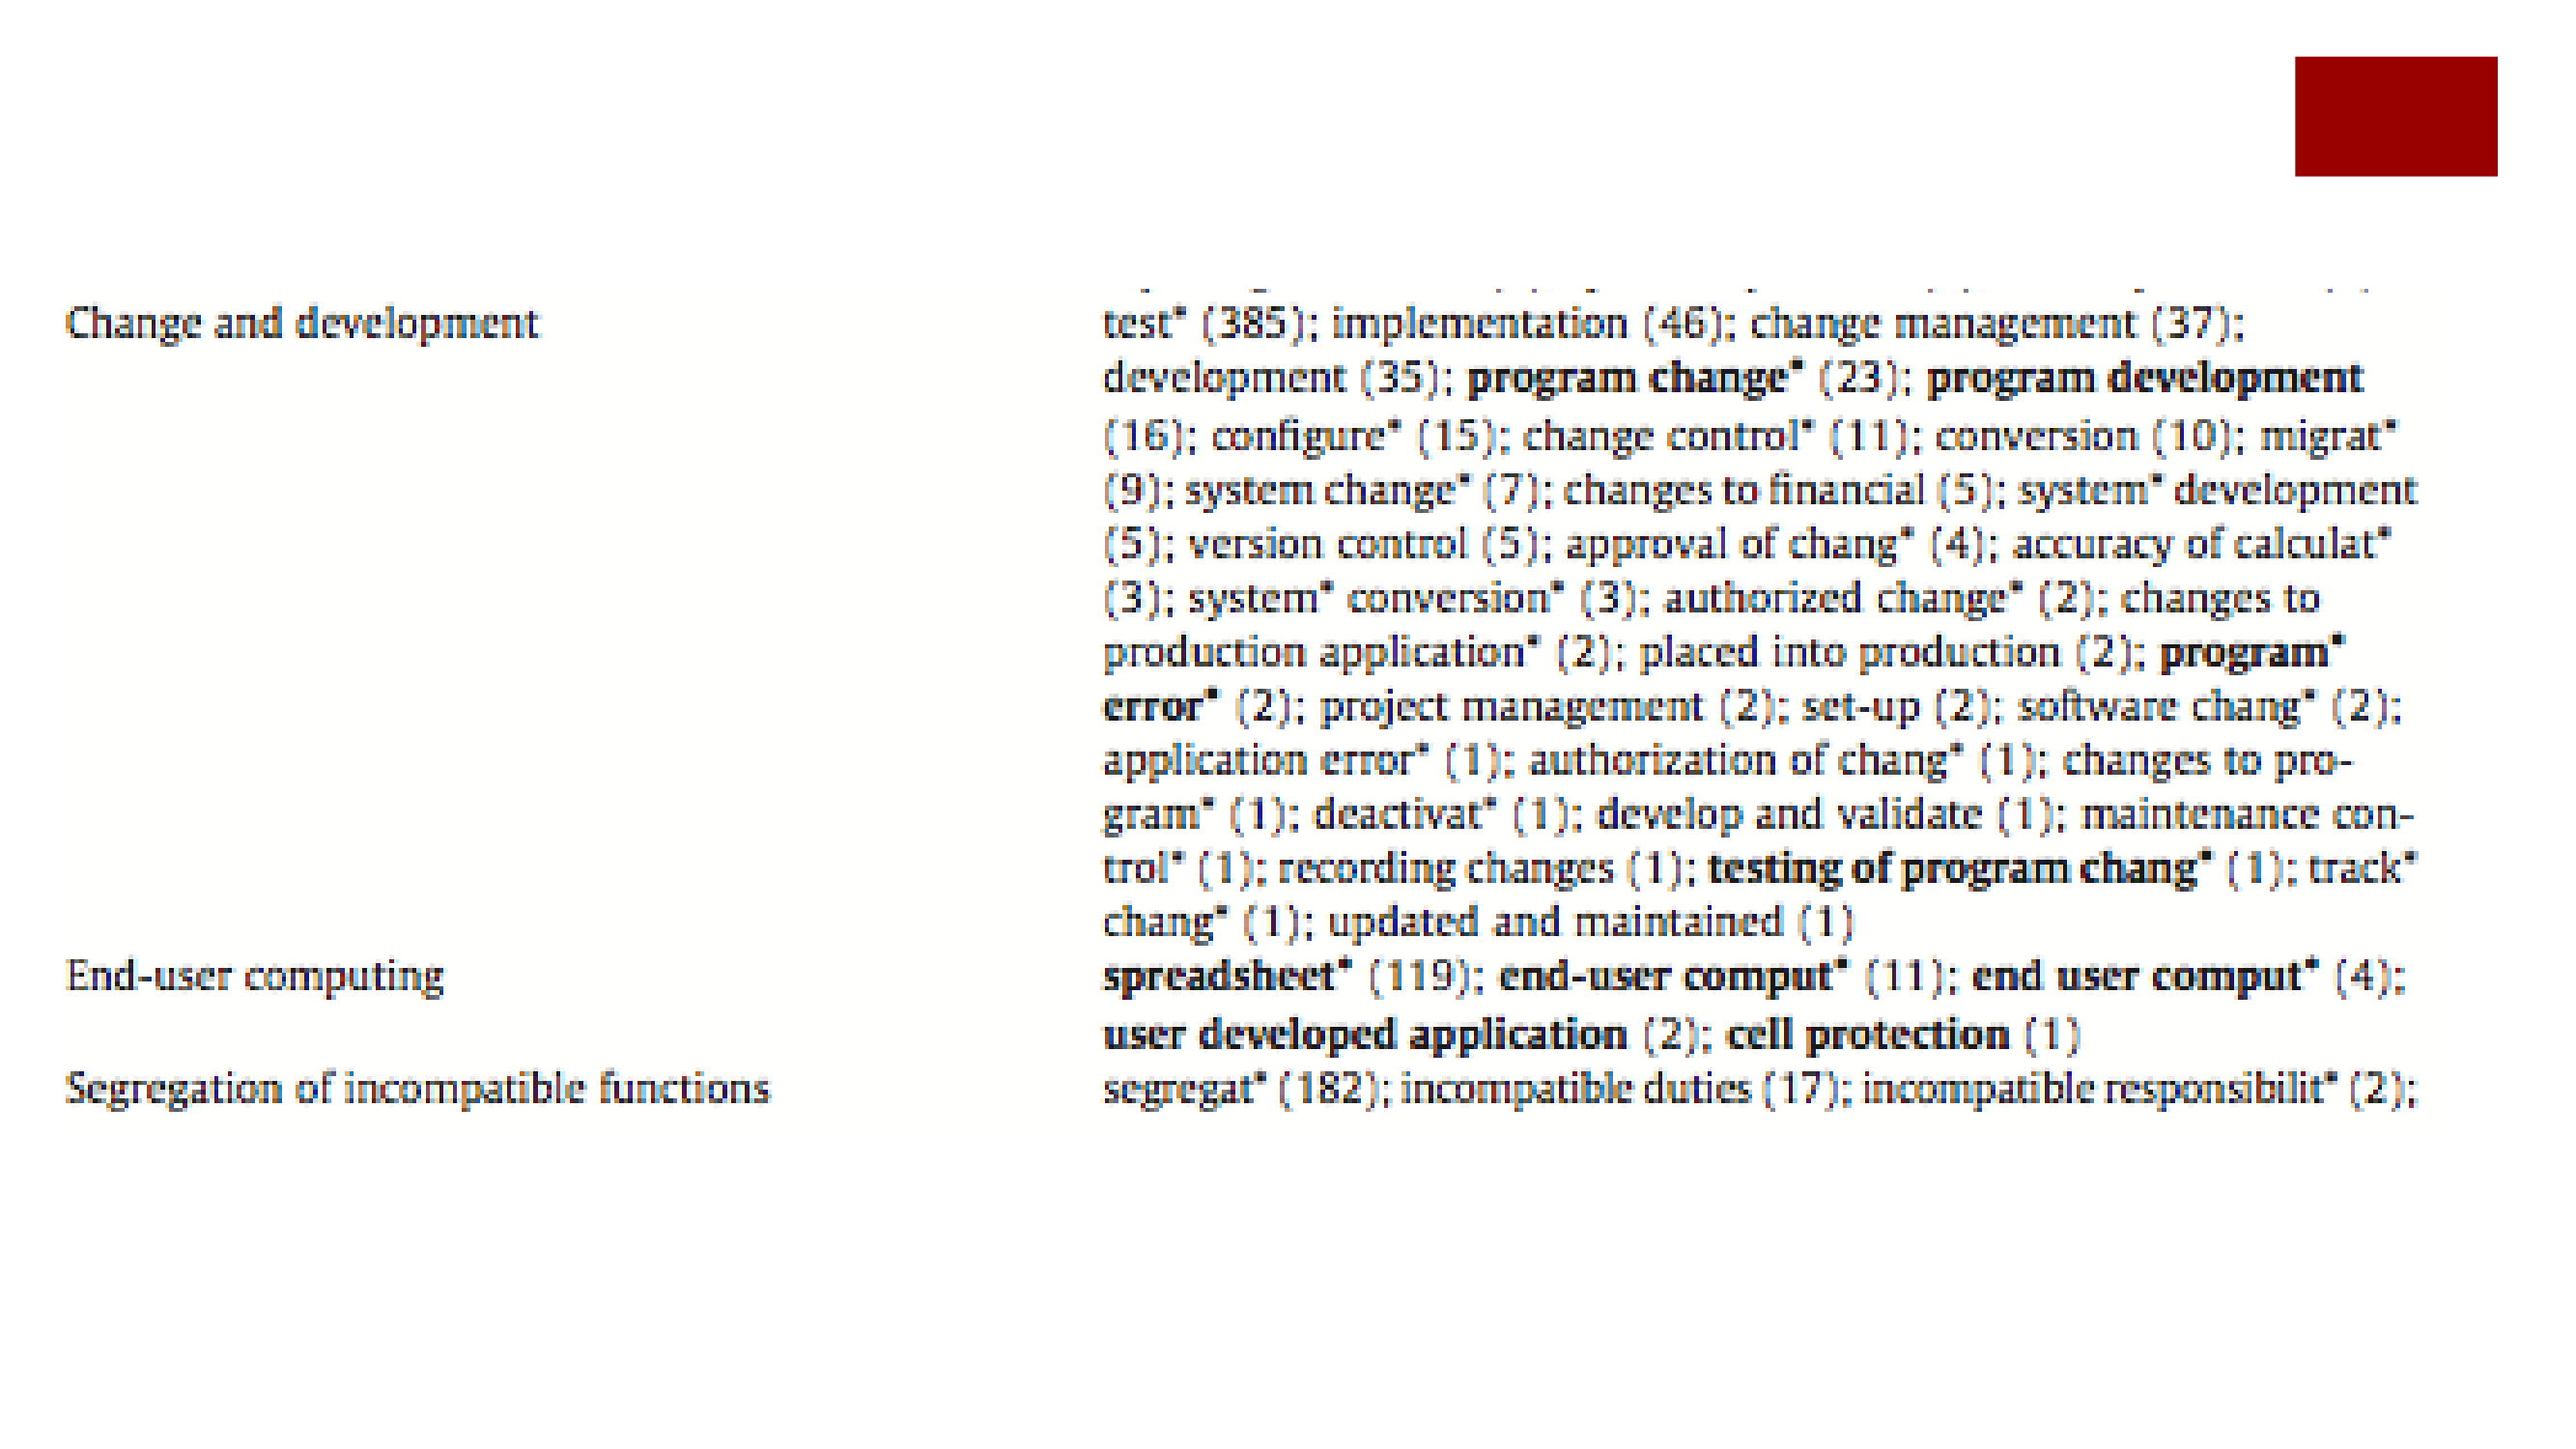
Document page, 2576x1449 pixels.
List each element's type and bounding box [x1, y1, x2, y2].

picture [62, 289, 2446, 1136]
